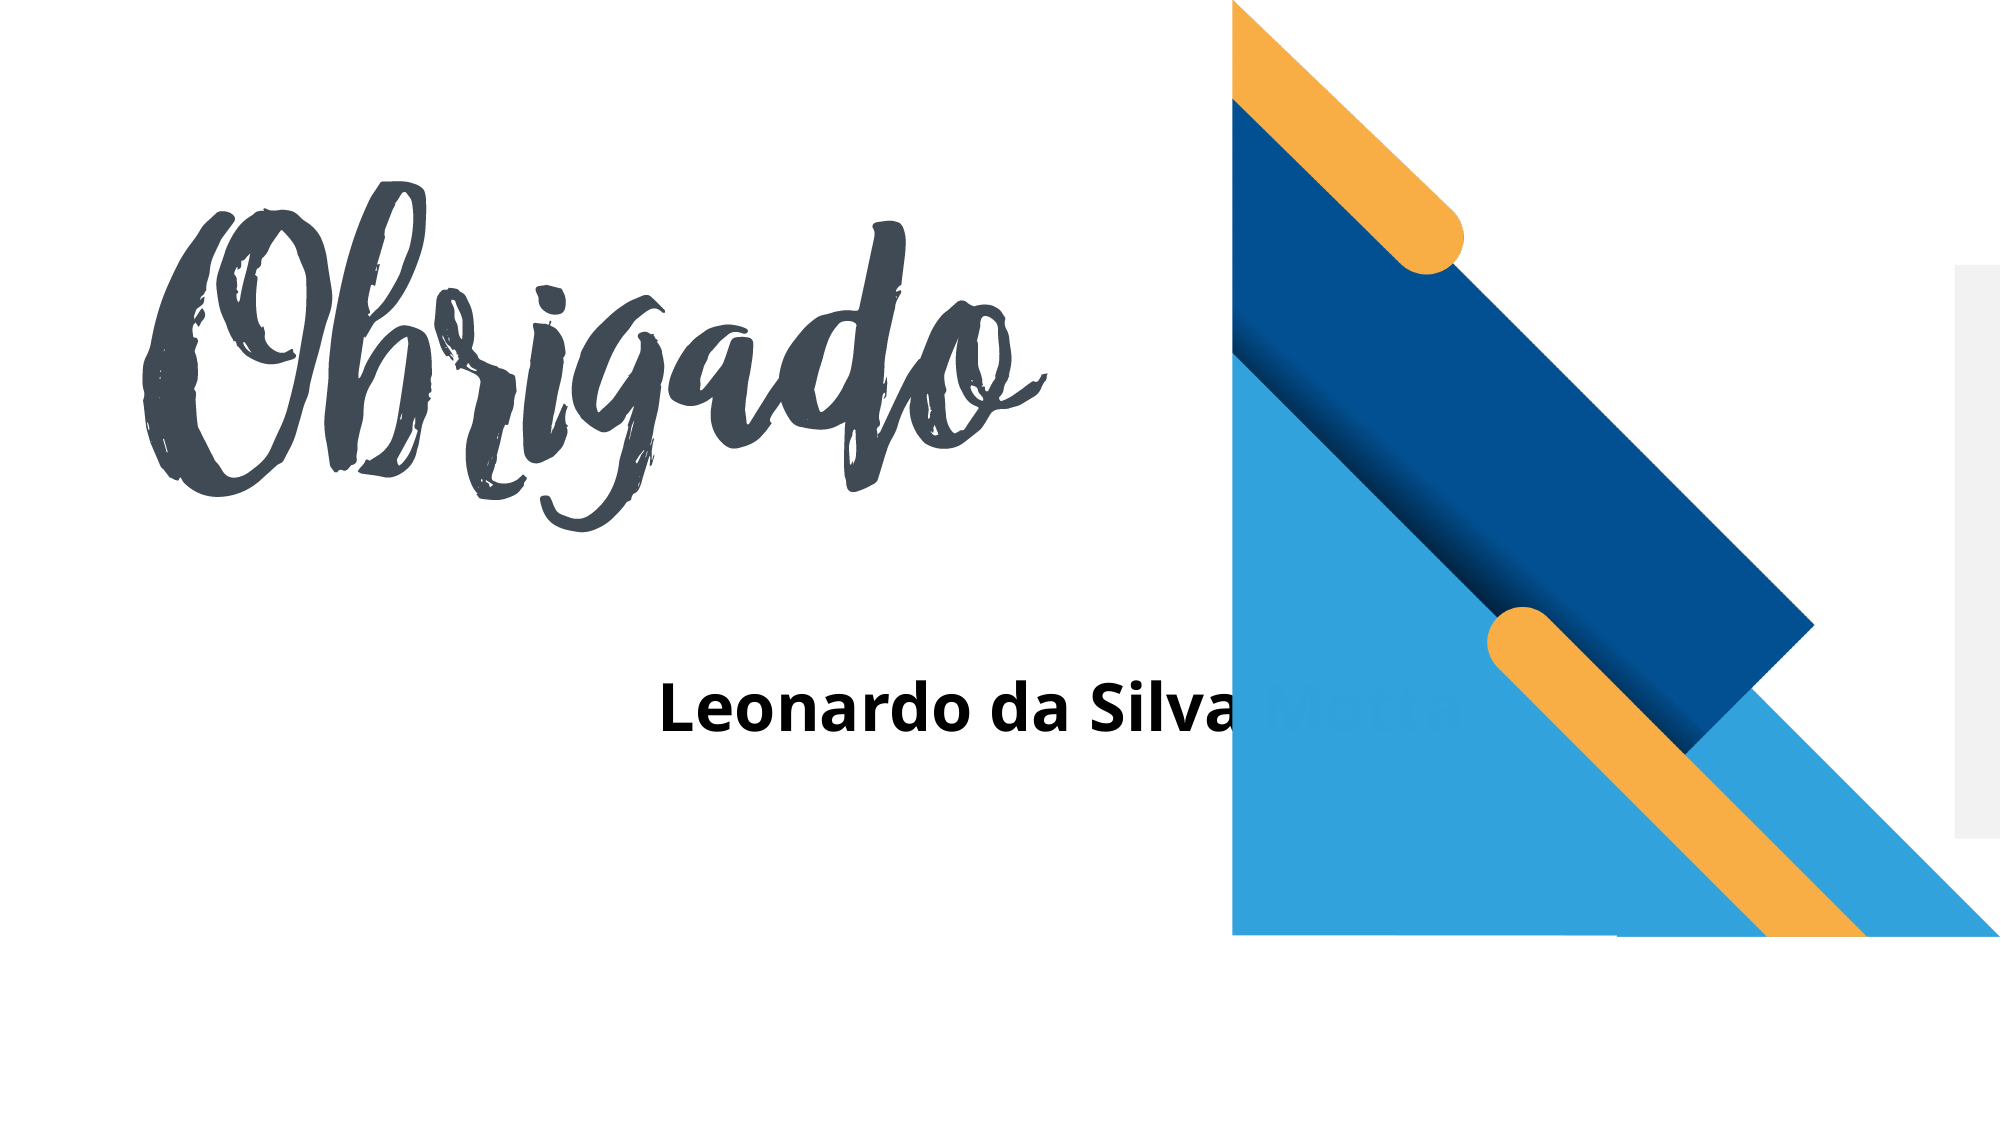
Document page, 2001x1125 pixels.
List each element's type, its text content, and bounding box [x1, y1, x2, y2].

text_box [1232, 0, 2000, 937]
text_box Leonardo da Silva Motta [642, 657, 1232, 753]
picture [82, 148, 1081, 583]
